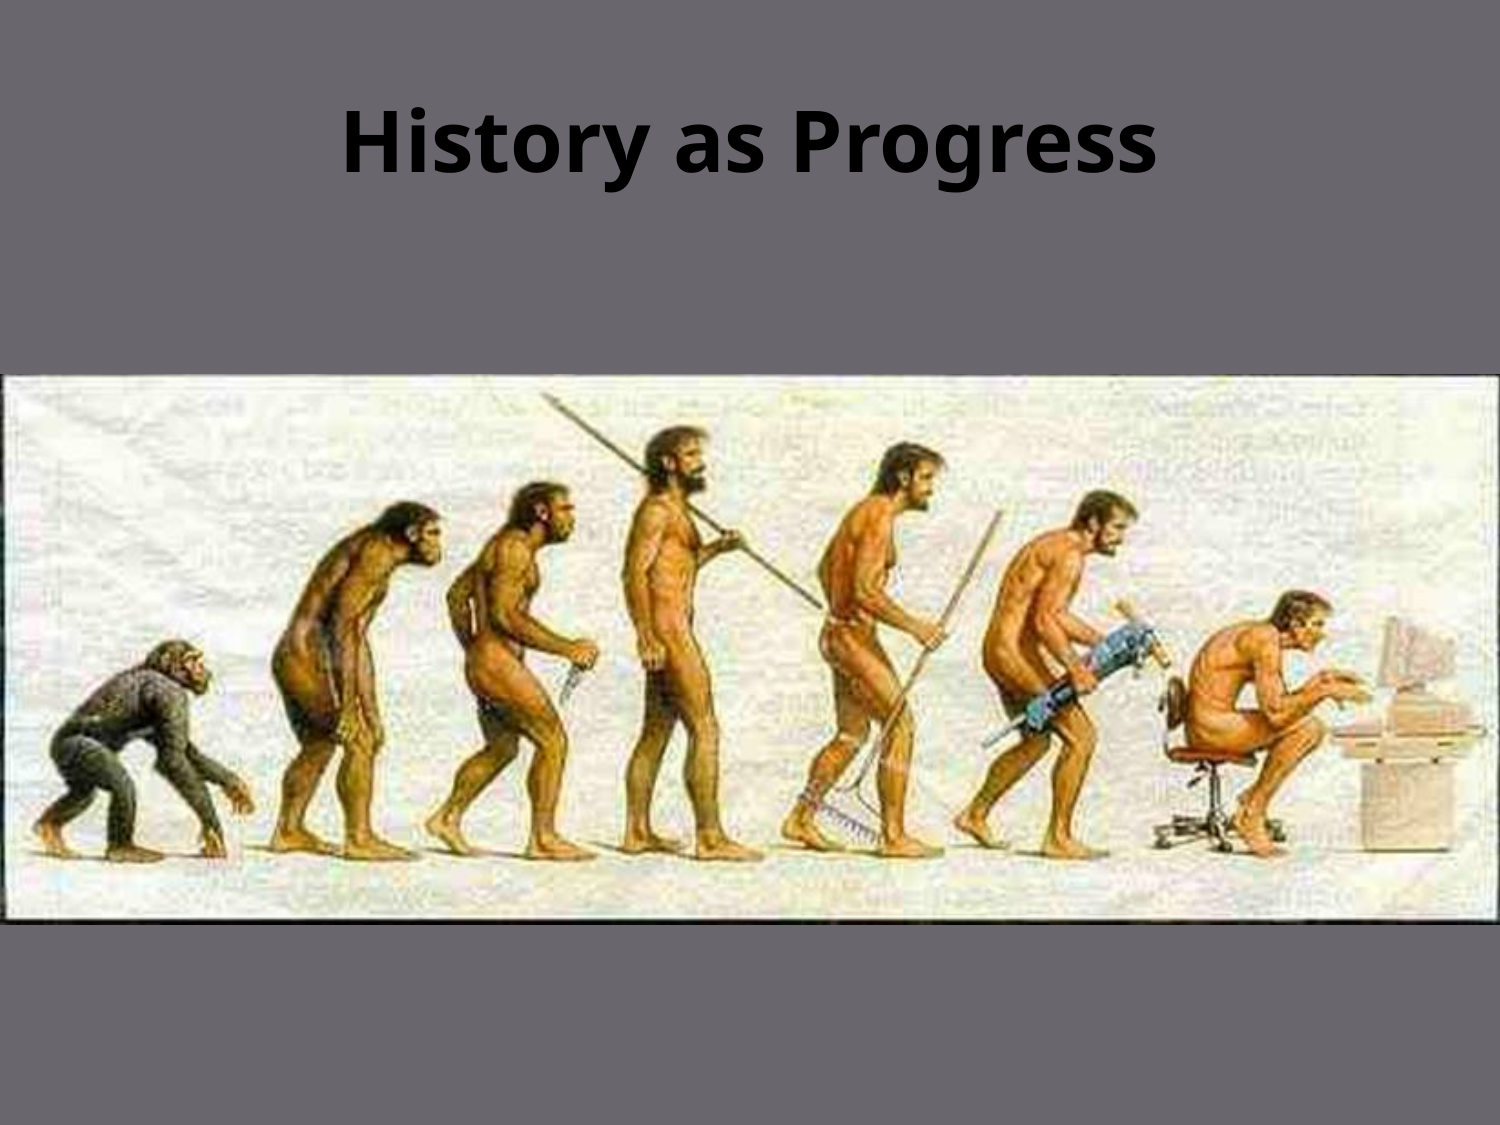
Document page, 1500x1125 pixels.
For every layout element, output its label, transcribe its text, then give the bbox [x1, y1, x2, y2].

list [0, 374, 1500, 926]
title History as Progress [75, 45, 1425, 233]
